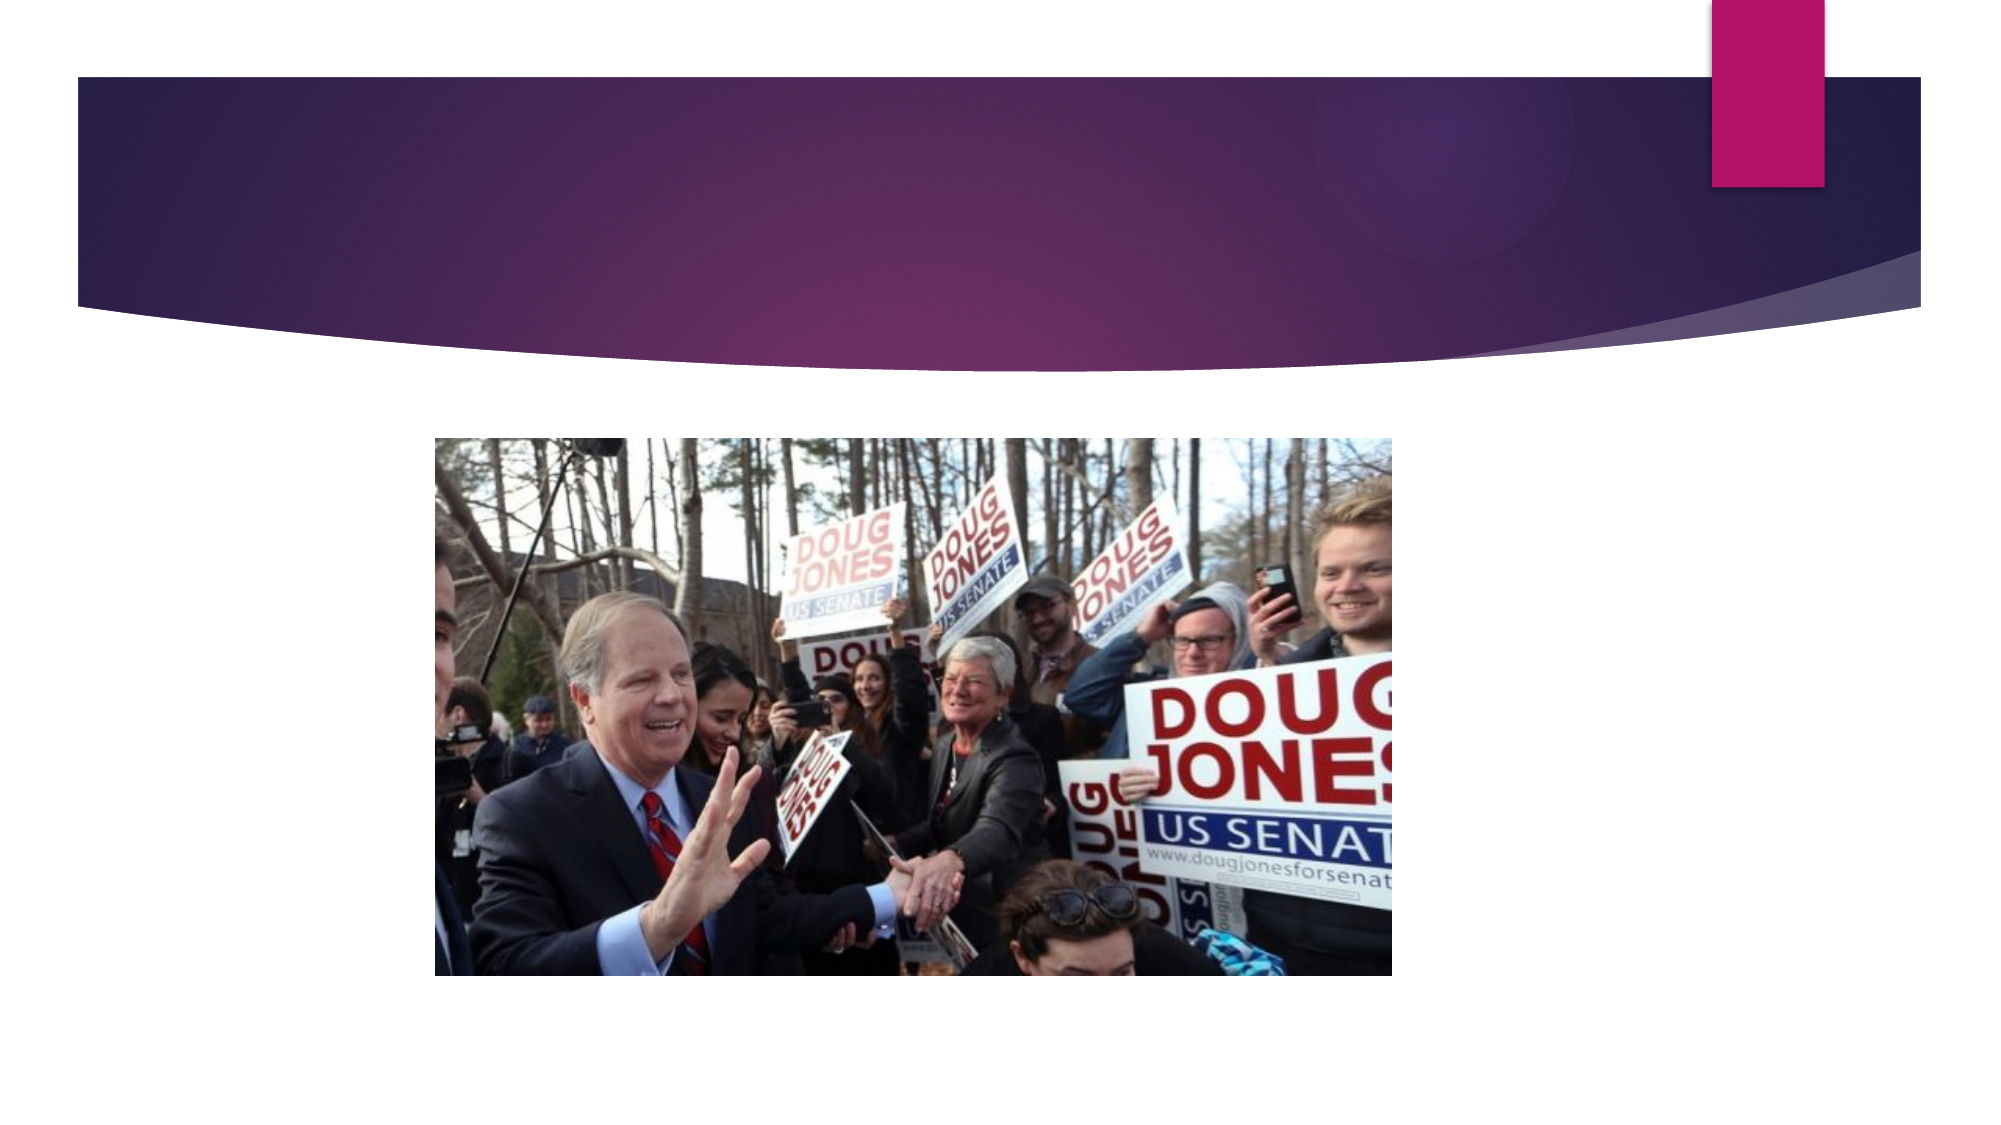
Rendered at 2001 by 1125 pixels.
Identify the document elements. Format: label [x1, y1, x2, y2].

list [435, 438, 1392, 977]
